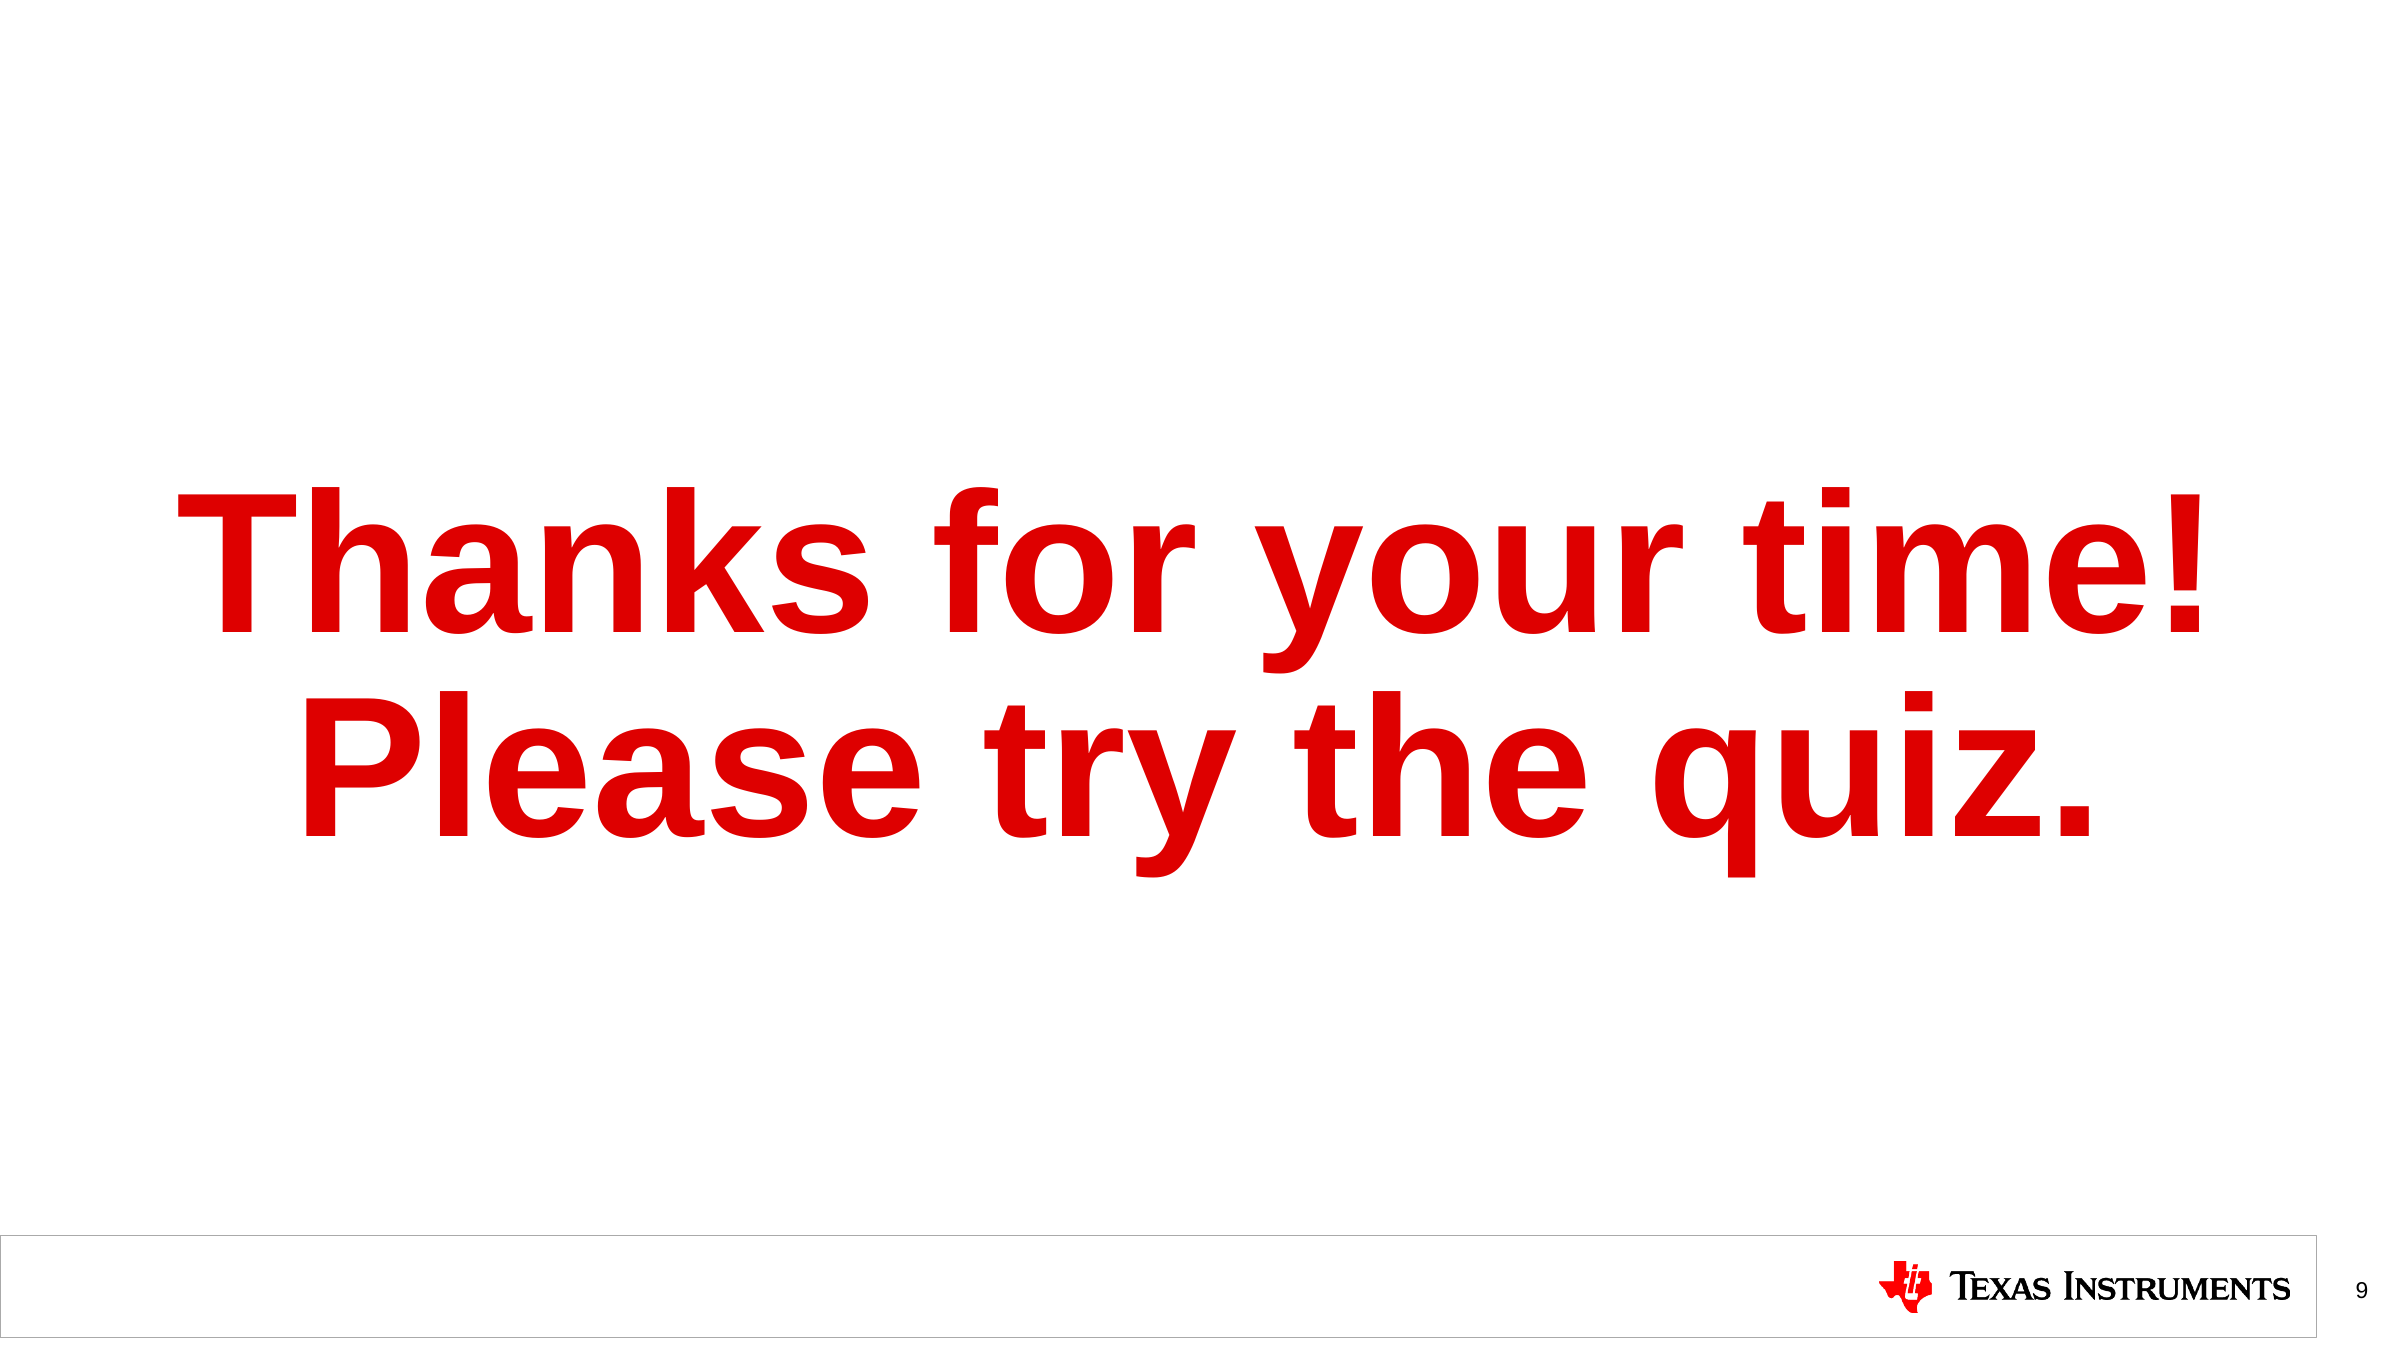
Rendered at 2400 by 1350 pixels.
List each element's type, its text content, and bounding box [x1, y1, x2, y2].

picture [1879, 1261, 2290, 1265]
title Thanks for your time! Please try the quiz. [88, 492, 2310, 854]
picture [1879, 1307, 2290, 1313]
slide_number 9 [1828, 1265, 2389, 1307]
